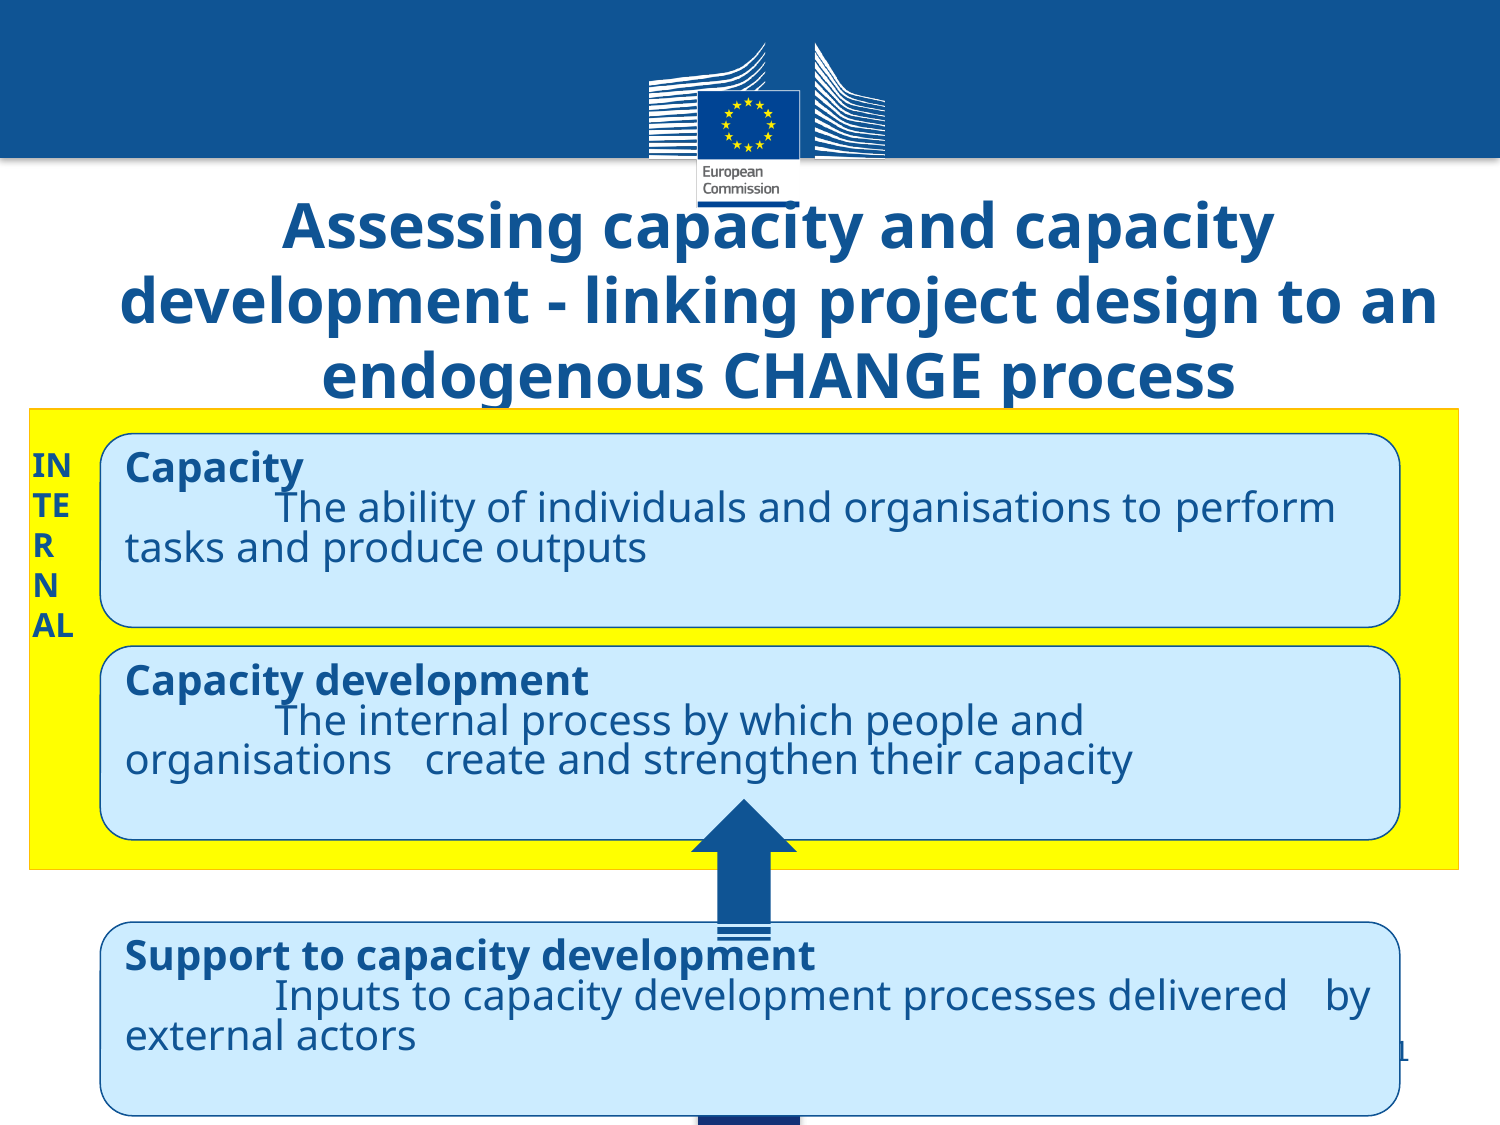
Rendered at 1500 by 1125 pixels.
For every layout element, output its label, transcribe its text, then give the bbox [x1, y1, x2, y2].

text_box Support to capacity development Inputs to capacity development processes delivered by external actors [100, 922, 1400, 1116]
picture [649, 42, 885, 175]
slide_number 21 [1394, 1024, 1426, 1103]
text_box [690, 798, 798, 924]
text_box INTERNAL [17, 436, 96, 652]
title Assessing capacity and capacity development - linking project design to an endogenous CHANGE process [0, 175, 1500, 421]
text_box Capacity The ability of individuals and organisations to perform tasks and produce outputs [100, 433, 1400, 628]
text_box [717, 927, 771, 934]
text_box [717, 937, 771, 941]
text_box [29, 408, 1459, 870]
text_box Capacity development The internal process by which people and organisations create and strengthen their capacity [100, 646, 1400, 840]
